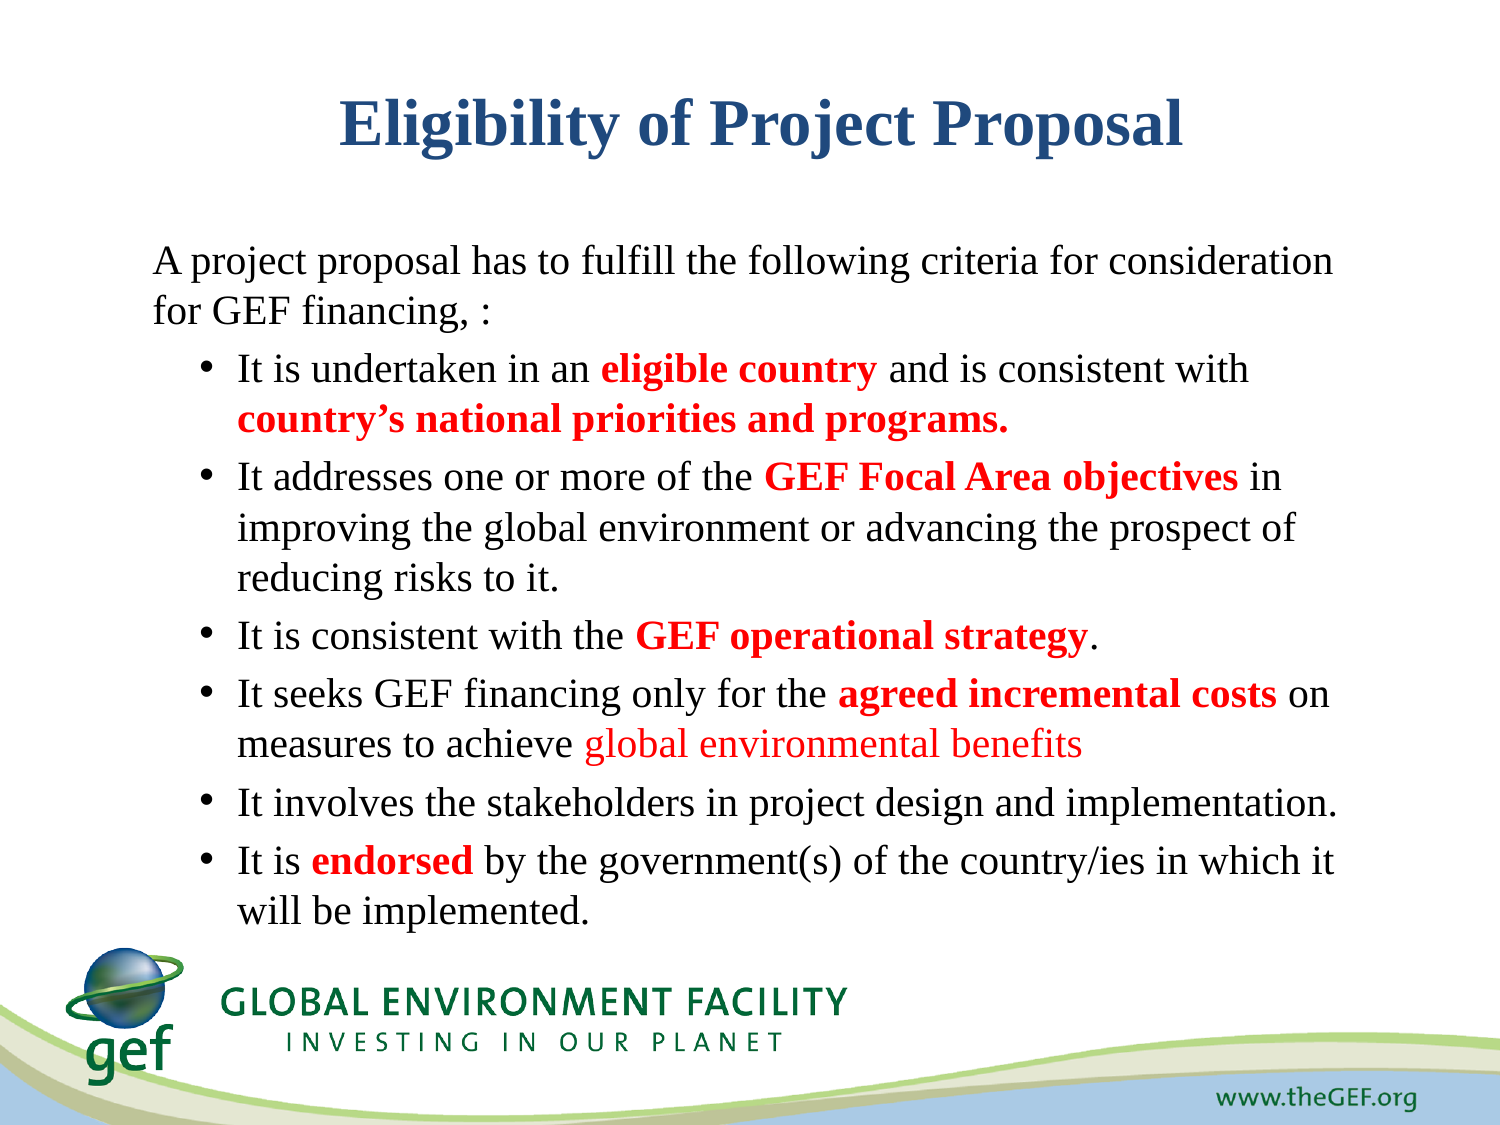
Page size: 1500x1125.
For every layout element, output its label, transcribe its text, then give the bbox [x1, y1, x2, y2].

list A project proposal has to fulfill the following criteria for consideration for GEF financing, : It is undertaken in an eligible country and is consistent with country’s national priorities and programs. It addresses one or more of the GEF Focal Area objectives in improving the global environment or advancing the prospect of reducing risks to it. It is consistent with the GEF operational strategy. It seeks GEF financing only for the agreed incremental costs on measures to achieve global environmental benefits It involves the stakeholders in project design and implementation. It is endorsed by the government(s) of the country/ies in which it will be implemented. [137, 224, 1401, 938]
picture [0, 920, 1500, 1125]
title Eligibility of Project Proposal [137, 37, 1388, 201]
